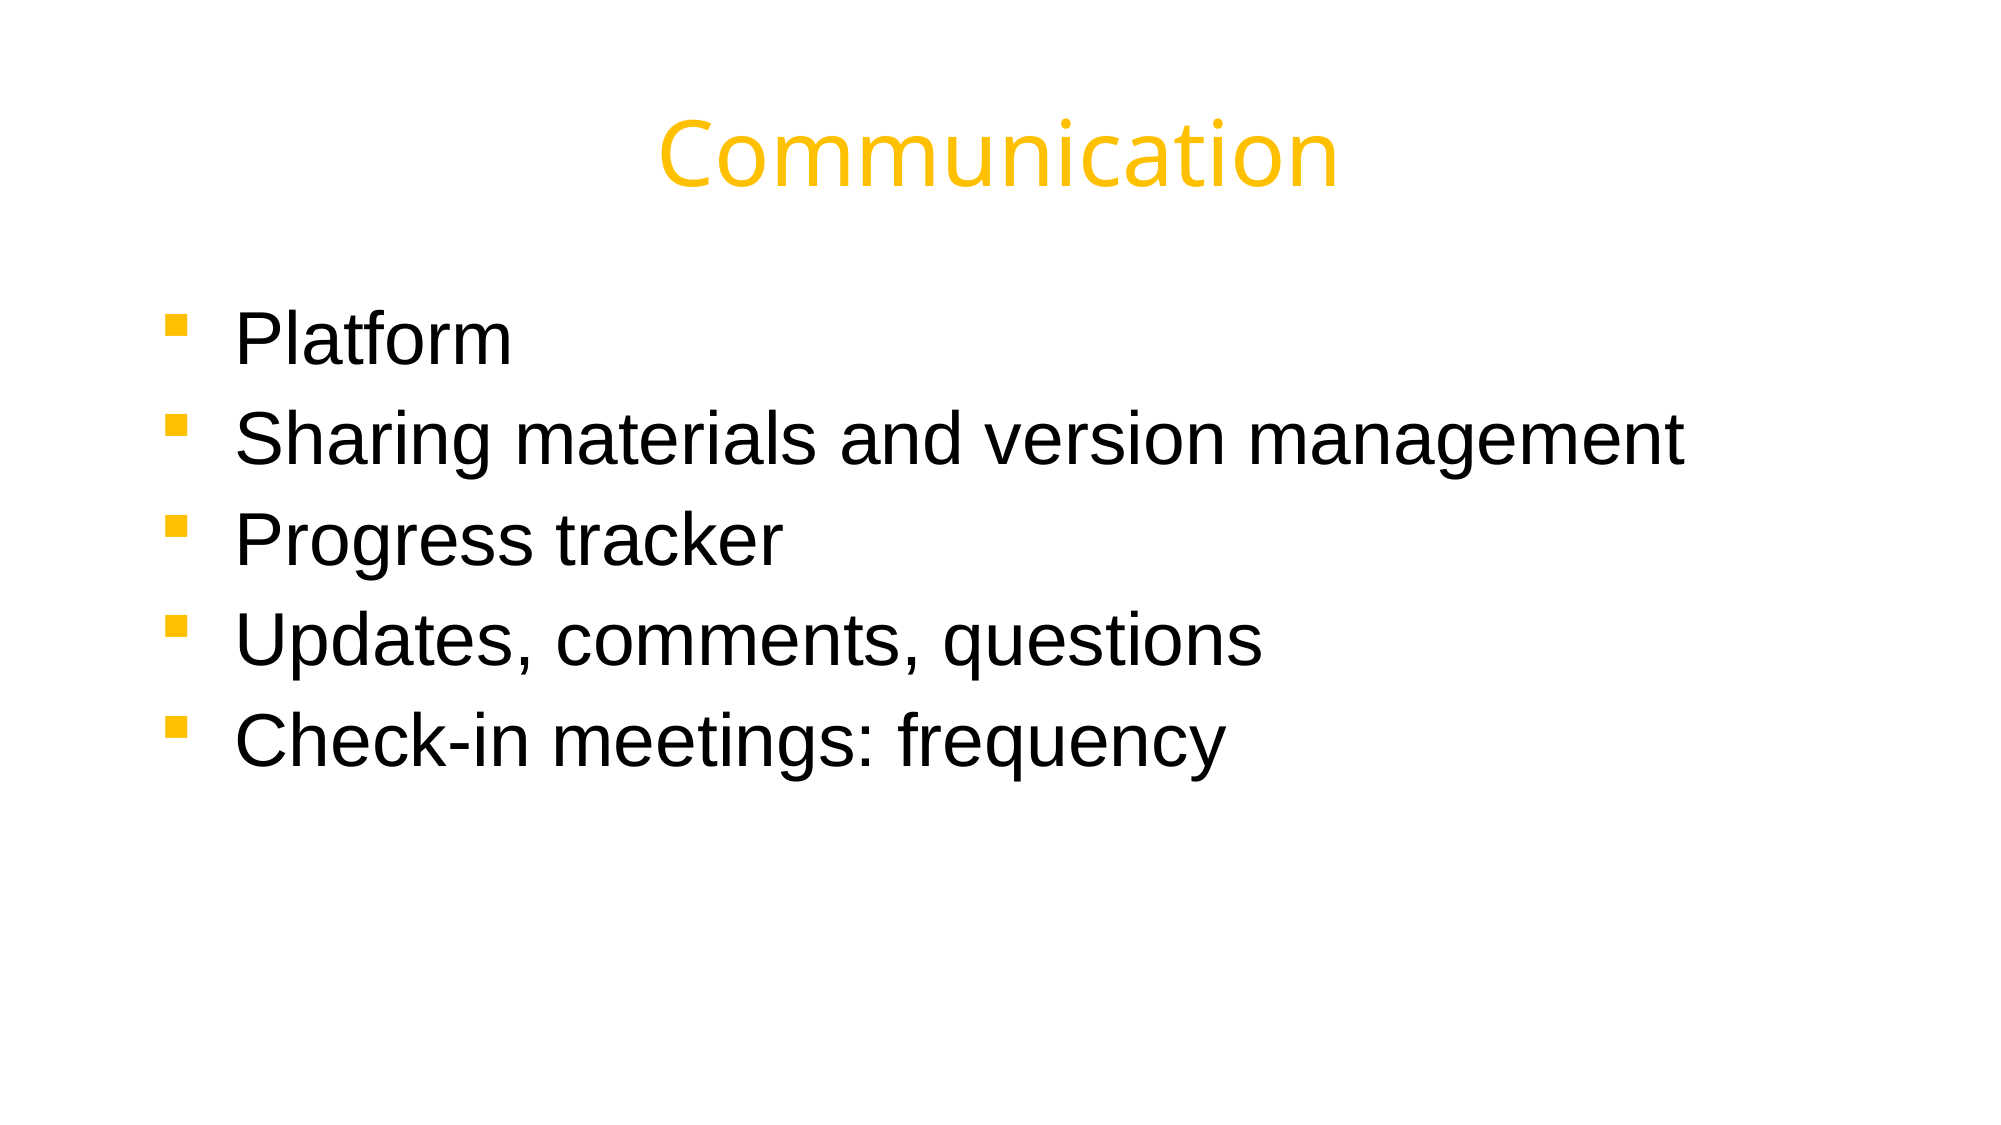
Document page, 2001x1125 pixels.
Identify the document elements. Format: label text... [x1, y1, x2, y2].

text_box Communication [44, 84, 1956, 229]
list Platform Sharing materials and version management Progress tracker Updates, comments, questions Check-in meetings: frequency [44, 282, 1956, 1014]
